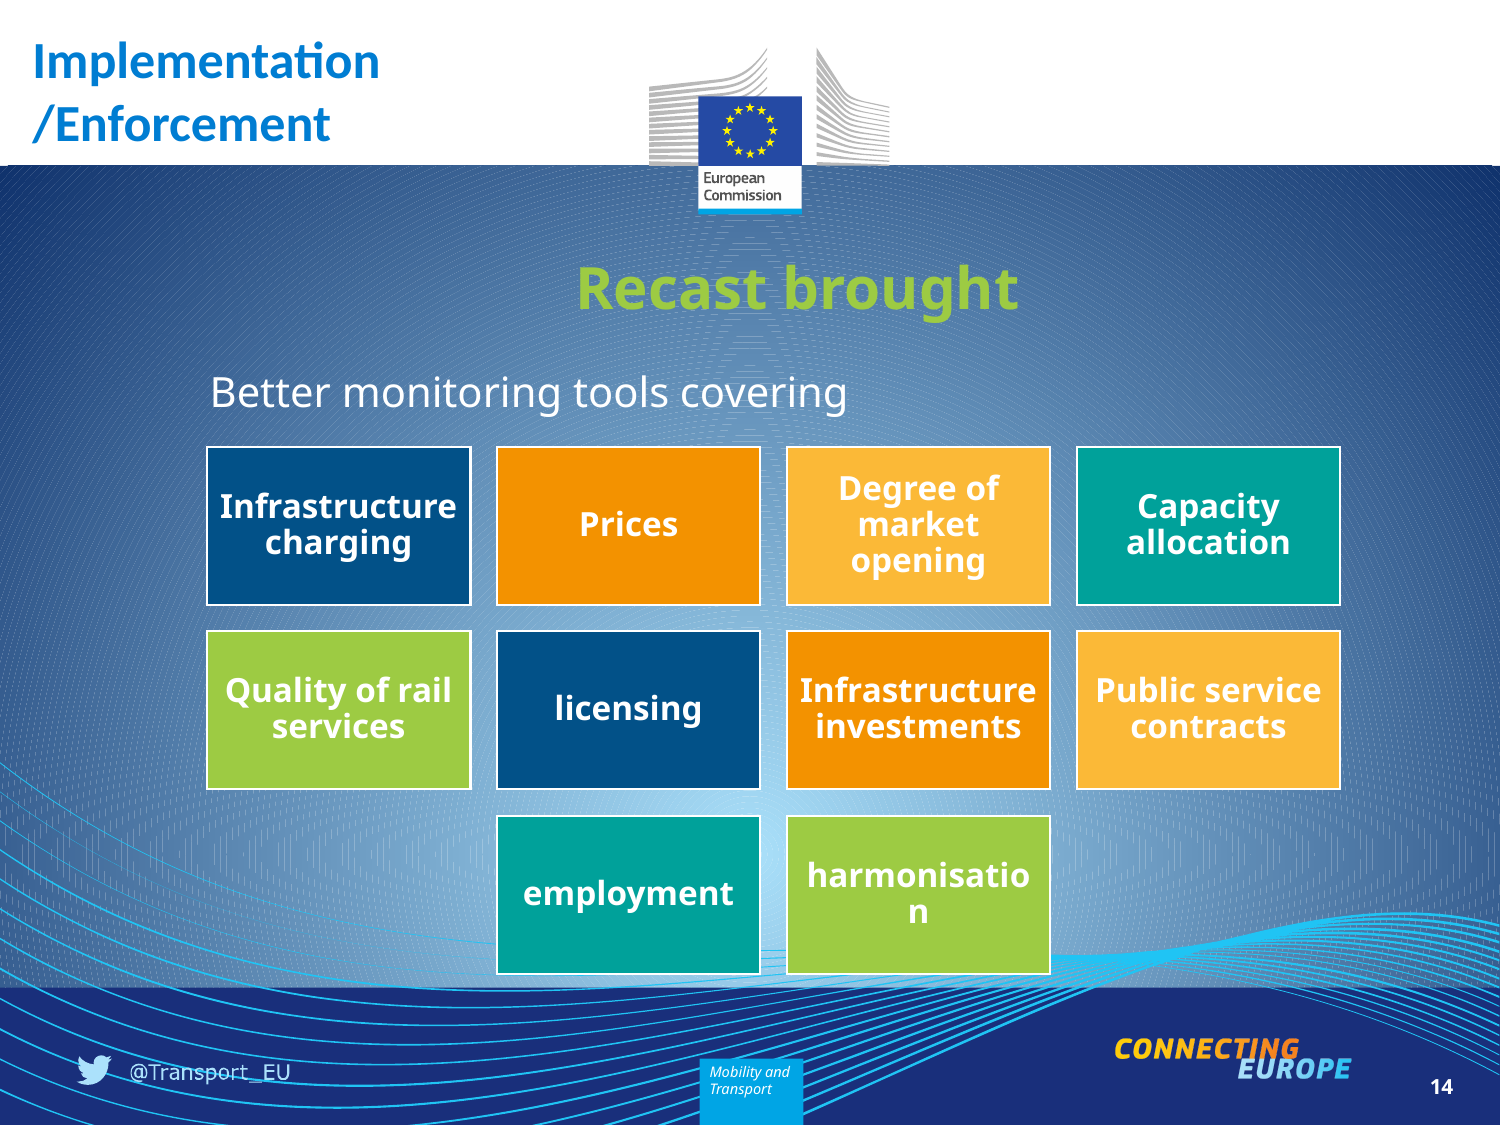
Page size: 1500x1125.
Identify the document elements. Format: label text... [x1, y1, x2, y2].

title Recast brought [159, 243, 1436, 315]
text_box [206, 427, 1341, 993]
text_box 14 [1414, 1066, 1479, 1106]
text_box Better monitoring tools covering [194, 338, 1400, 423]
text_box Implementation /Enforcement [17, 19, 597, 159]
picture [1112, 1036, 1355, 1081]
